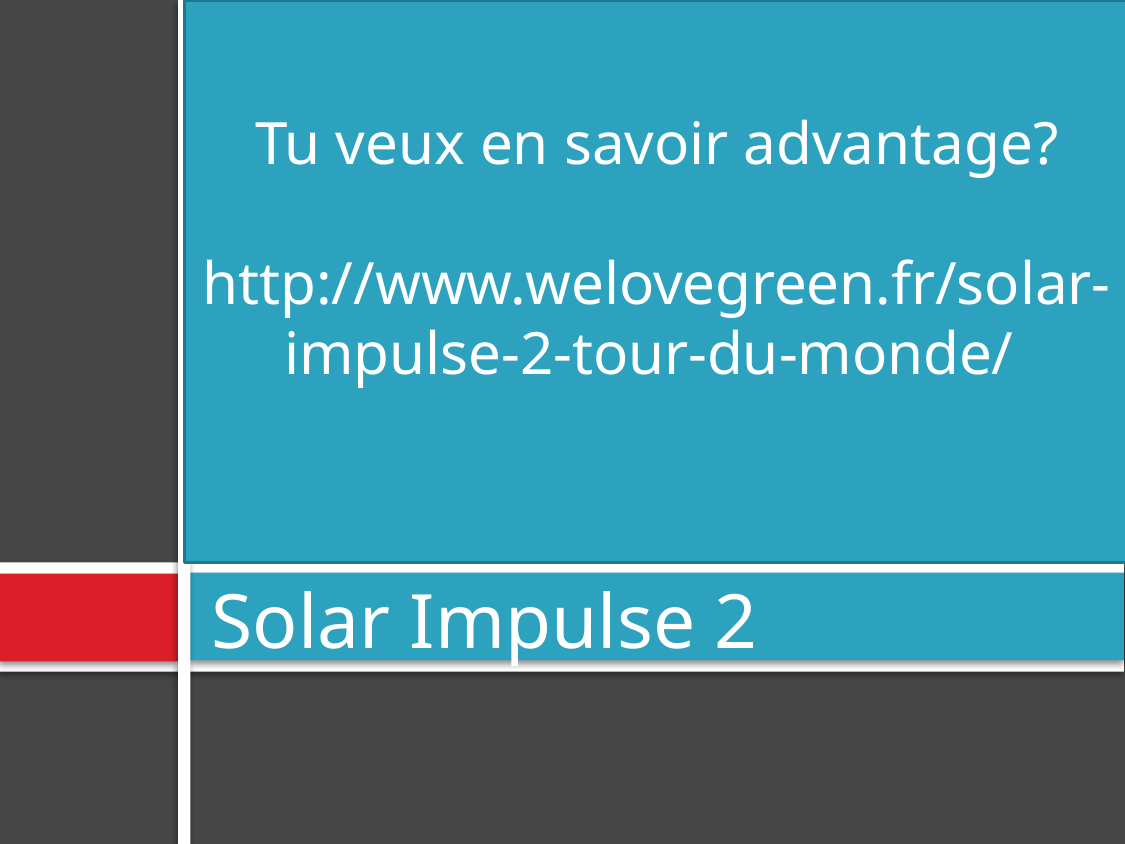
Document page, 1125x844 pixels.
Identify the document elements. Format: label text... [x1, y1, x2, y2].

title Solar Impulse 2 [196, 581, 1097, 657]
text_box Tu veux en savoir advantage? http://www.welovegreen.fr/solar-impulse-2-tour-du-monde/ [183, 0, 1125, 564]
